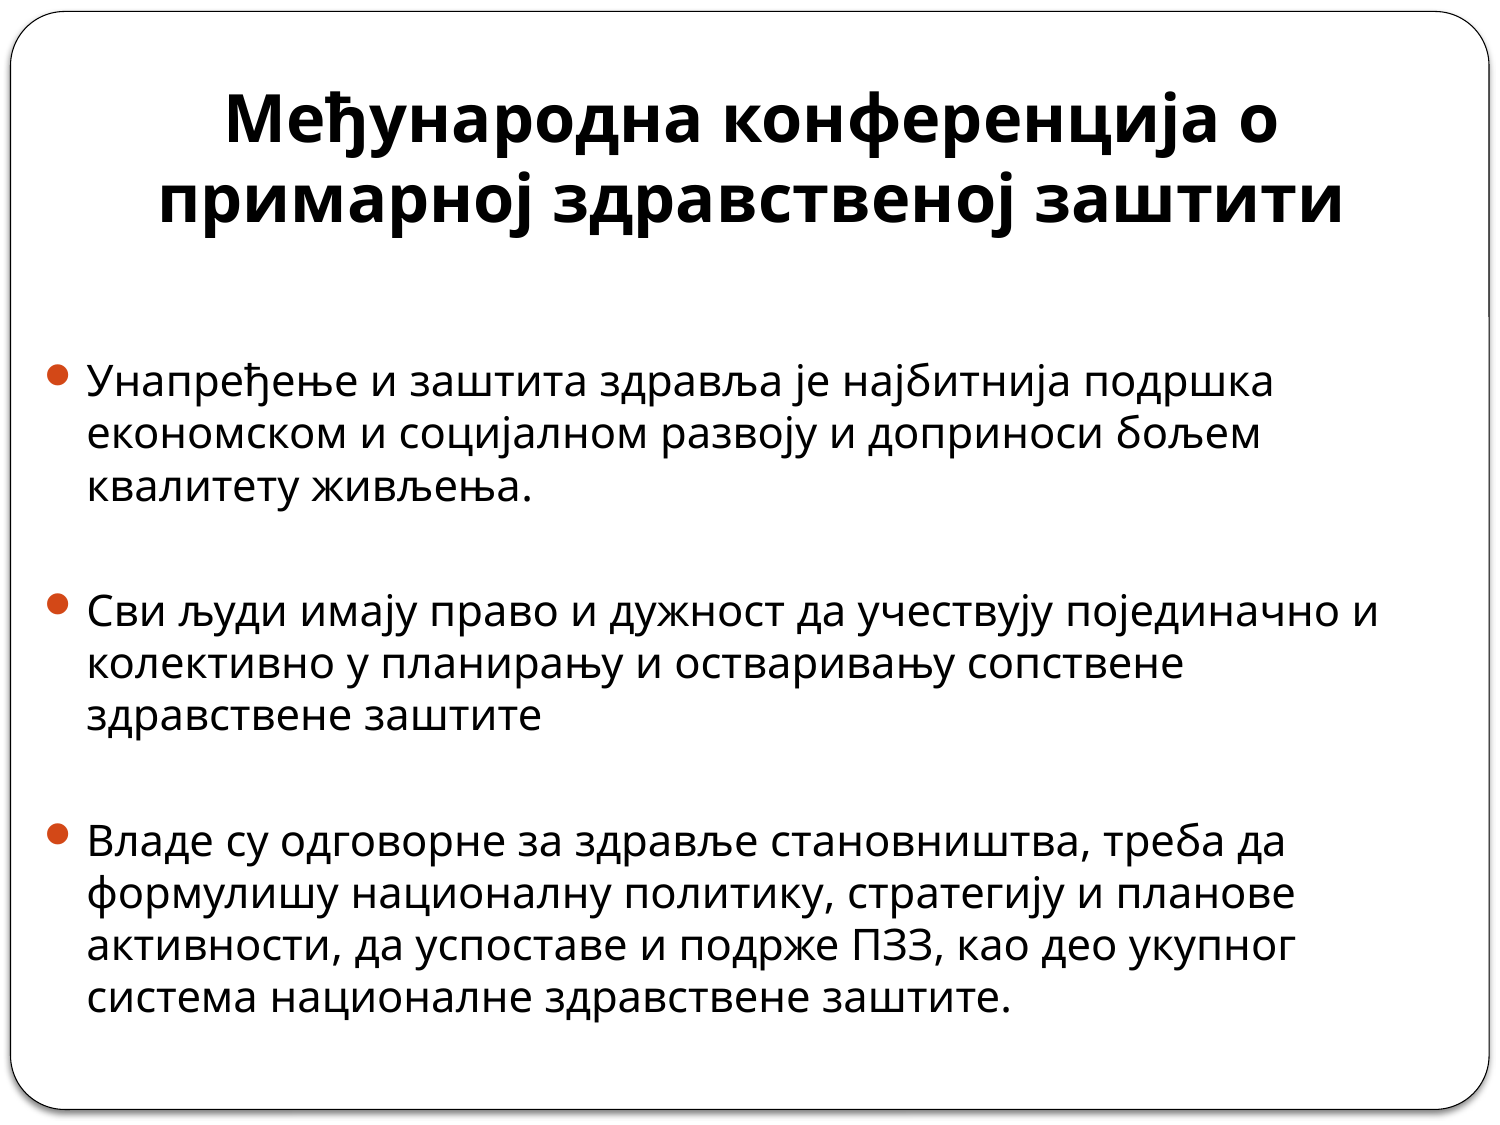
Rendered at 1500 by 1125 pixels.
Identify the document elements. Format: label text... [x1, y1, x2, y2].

title Међународна конференција о примарној здравственој заштити [76, 125, 1427, 251]
list Унапређење и заштита здравља је најбитнија подршка економском и социјалном развоју и доприноси бољем квалитету живљења. Сви људи имају право и дужност да учествују појединачно и колективно у планирању и остваривању сопствене здравствене заштите Владе су одговорне за здравље становништва, треба да формулишу националну политику, стратегију и планове активности, да успоставе и подрже ПЗЗ, као део укупног система националне здравствене заштите. [29, 278, 1465, 1029]
